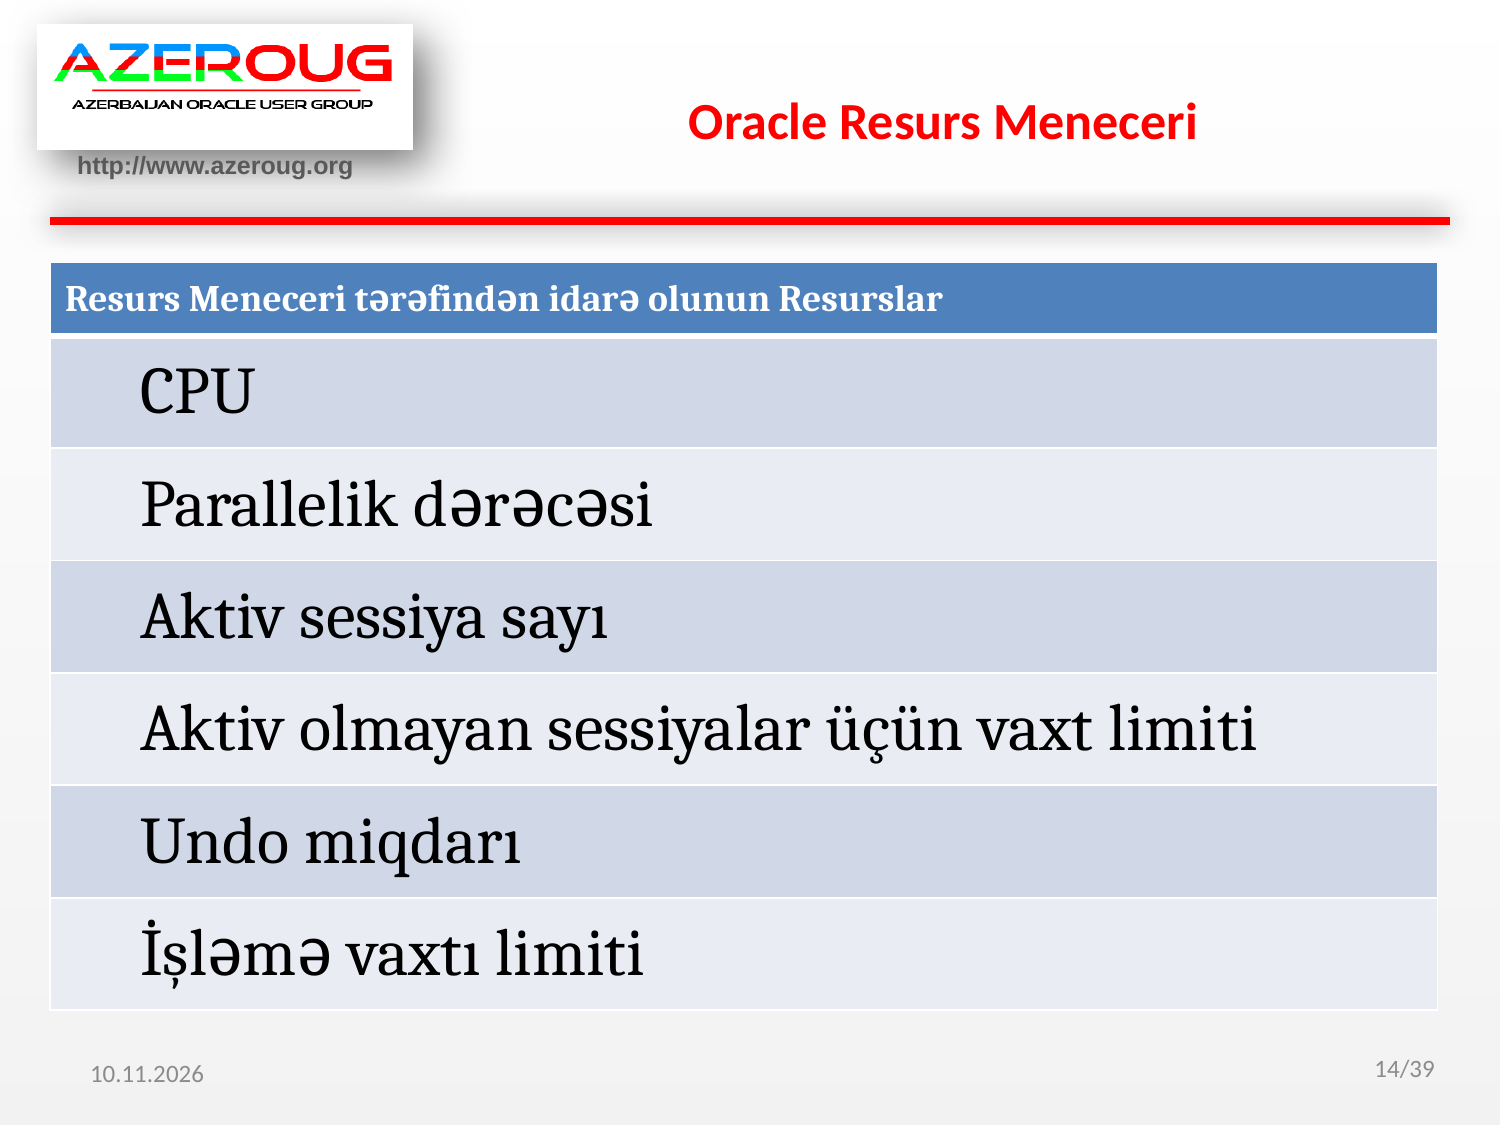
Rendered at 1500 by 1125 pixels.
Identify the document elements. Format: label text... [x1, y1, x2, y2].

table_cell CPU [51, 339, 1437, 447]
title Oracle Resurs Meneceri [487, 49, 1401, 188]
text_box [0, 237, 1500, 1125]
table_cell İşləmə vaxtı limiti [51, 899, 1437, 1009]
table_cell Parallelik dərəcəsi [51, 449, 1437, 560]
table_cell Aktiv olmayan sessiyalar üçün vaxt limiti [51, 674, 1437, 784]
picture [37, 24, 413, 150]
table_header Resurs Meneceri tərəfindən idarə olunun Resurslar [51, 263, 1437, 333]
table_cell Undo miqdarı [51, 786, 1437, 897]
table_cell Aktiv sessiya sayı [51, 561, 1437, 672]
picture [50, 217, 1450, 225]
